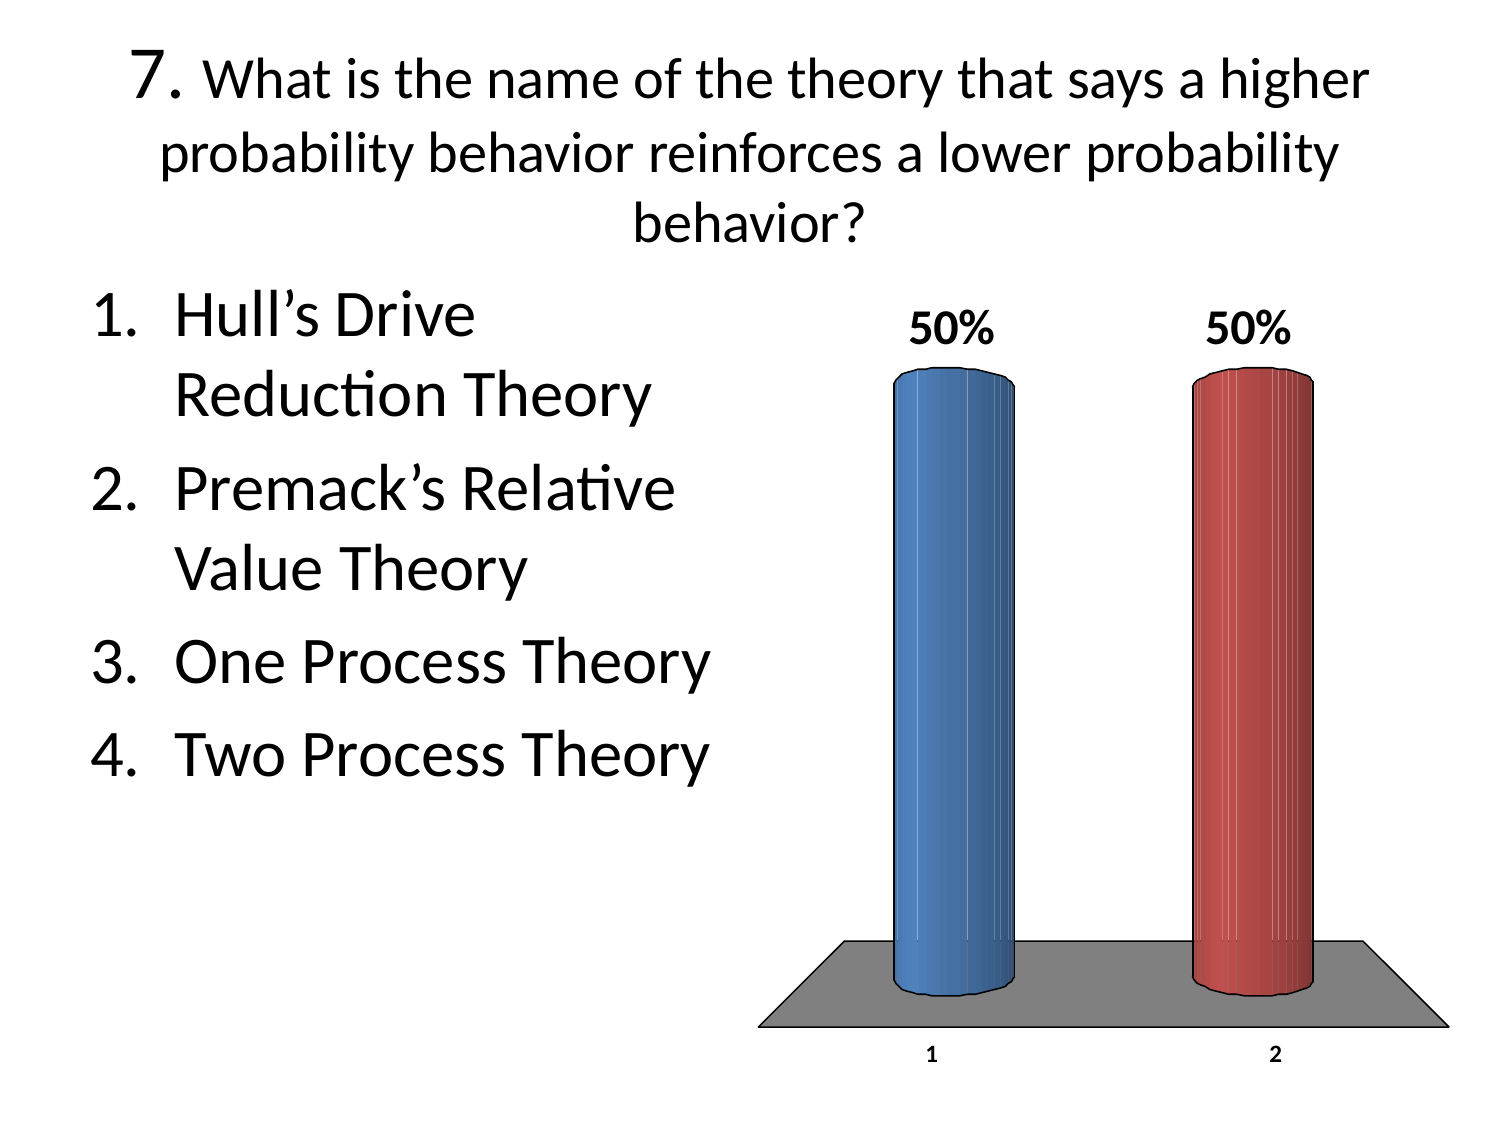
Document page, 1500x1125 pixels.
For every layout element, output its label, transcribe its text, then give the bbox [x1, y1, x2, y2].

list Hull’s Drive Reduction Theory Premack’s Relative Value Theory One Process Theory Two Process Theory [75, 262, 750, 1005]
title 7. What is the name of the theory that says a higher probability behavior reinforces a lower probability behavior? [75, 45, 1425, 233]
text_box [739, 270, 1490, 1115]
